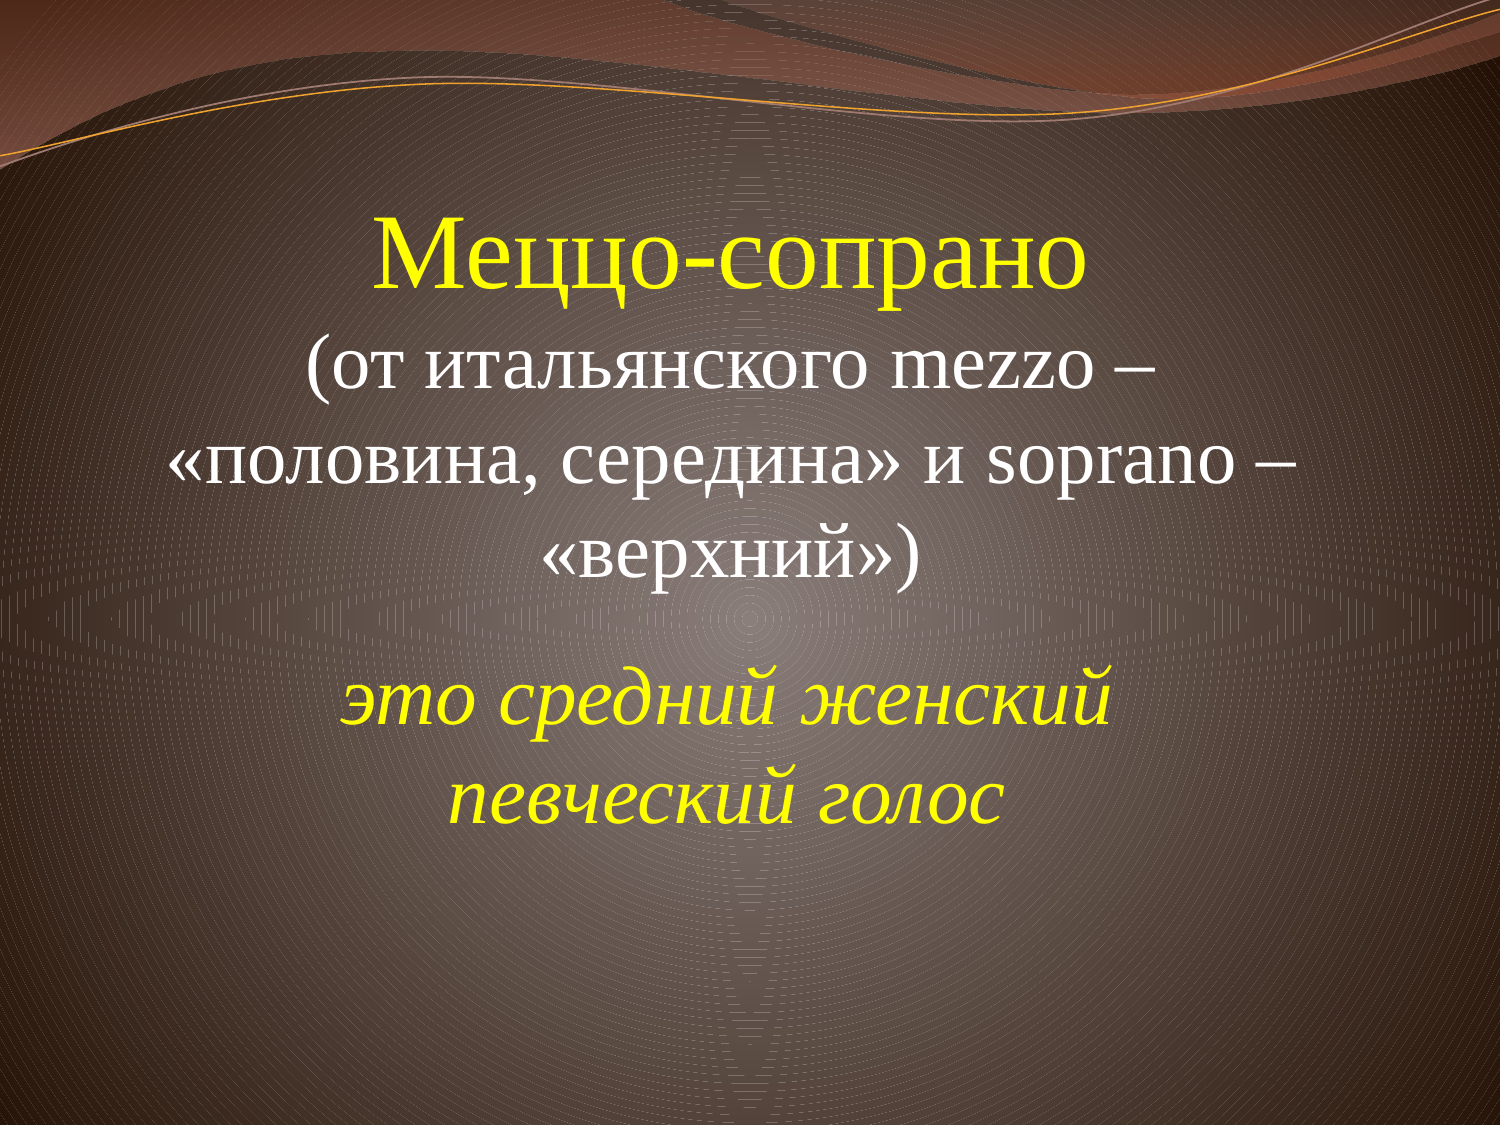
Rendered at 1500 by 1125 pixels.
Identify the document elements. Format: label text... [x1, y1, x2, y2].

title Меццо-сопрано (от итальянского mezzo – «половина, середина» и soprano – «верхний») [159, 172, 1306, 1125]
subtitle это средний женский певческий голос [230, 633, 1235, 941]
